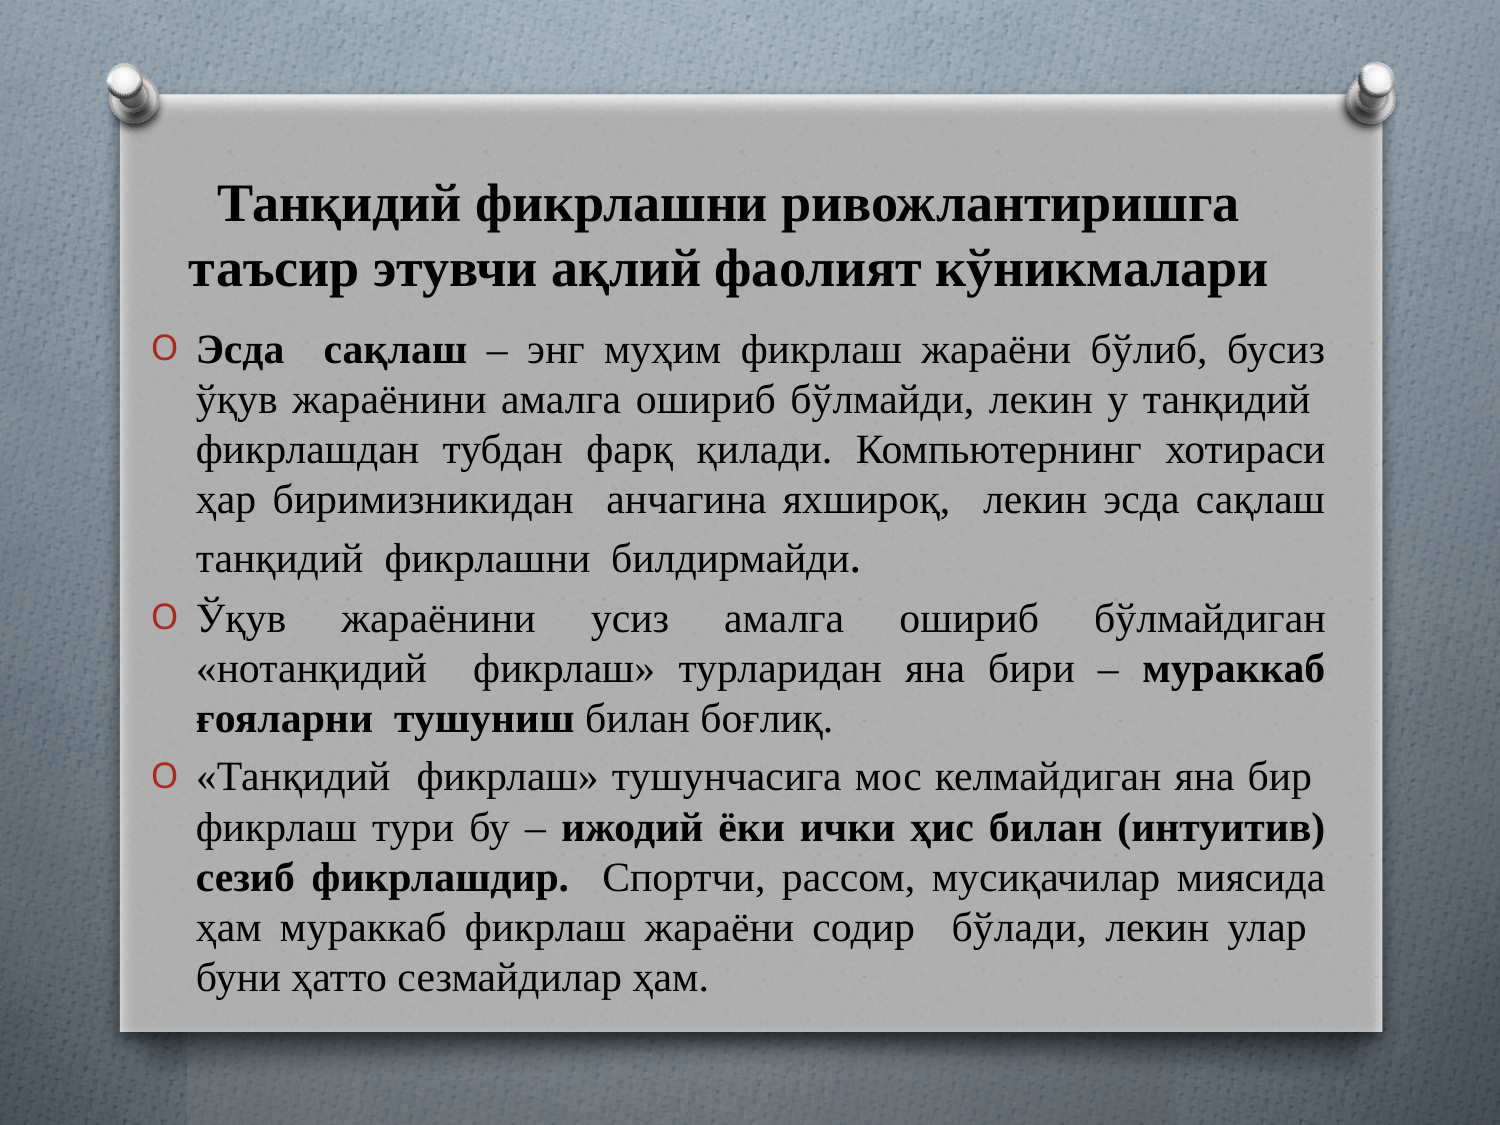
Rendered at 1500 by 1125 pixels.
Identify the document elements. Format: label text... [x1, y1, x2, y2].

picture [75, 29, 198, 142]
title Танқидий фикрлашни ривожлантиришга таъсир этувчи ақлий фаолият кўникмалари [135, 134, 1323, 314]
picture [1317, 35, 1439, 156]
list Эсда сақлаш – энг муҳим фикрлаш жараёни бўлиб, бусиз ўқув жараёнини амалга ошириб бўлмайди, лекин у танқидий фикрлашдан тубдан фарқ қилади. Компьютернинг хотираси ҳар биримизникидан анчагина яхшироқ, лекин эсда сақлаш танқидий фикрлашни билдирмайди. Ўқув жараёнини усиз амалга ошириб бўлмайдиган «нотанқидий фикрлаш» турларидан яна бири – мураккаб ғояларни тушуниш билан боғлиқ. «Танқидий фикрлаш» тушунчасига мос келмайдиган яна бир фикрлаш тури бу – ижодий ёки ички ҳис билан (интуитив) сезиб фикрлашдир. Спортчи, рассом, мусиқачилар миясида ҳам мураккаб фикрлаш жараёни содир бўлади, лекин улар буни ҳатто сезмайдилар ҳам. [135, 314, 1341, 1012]
